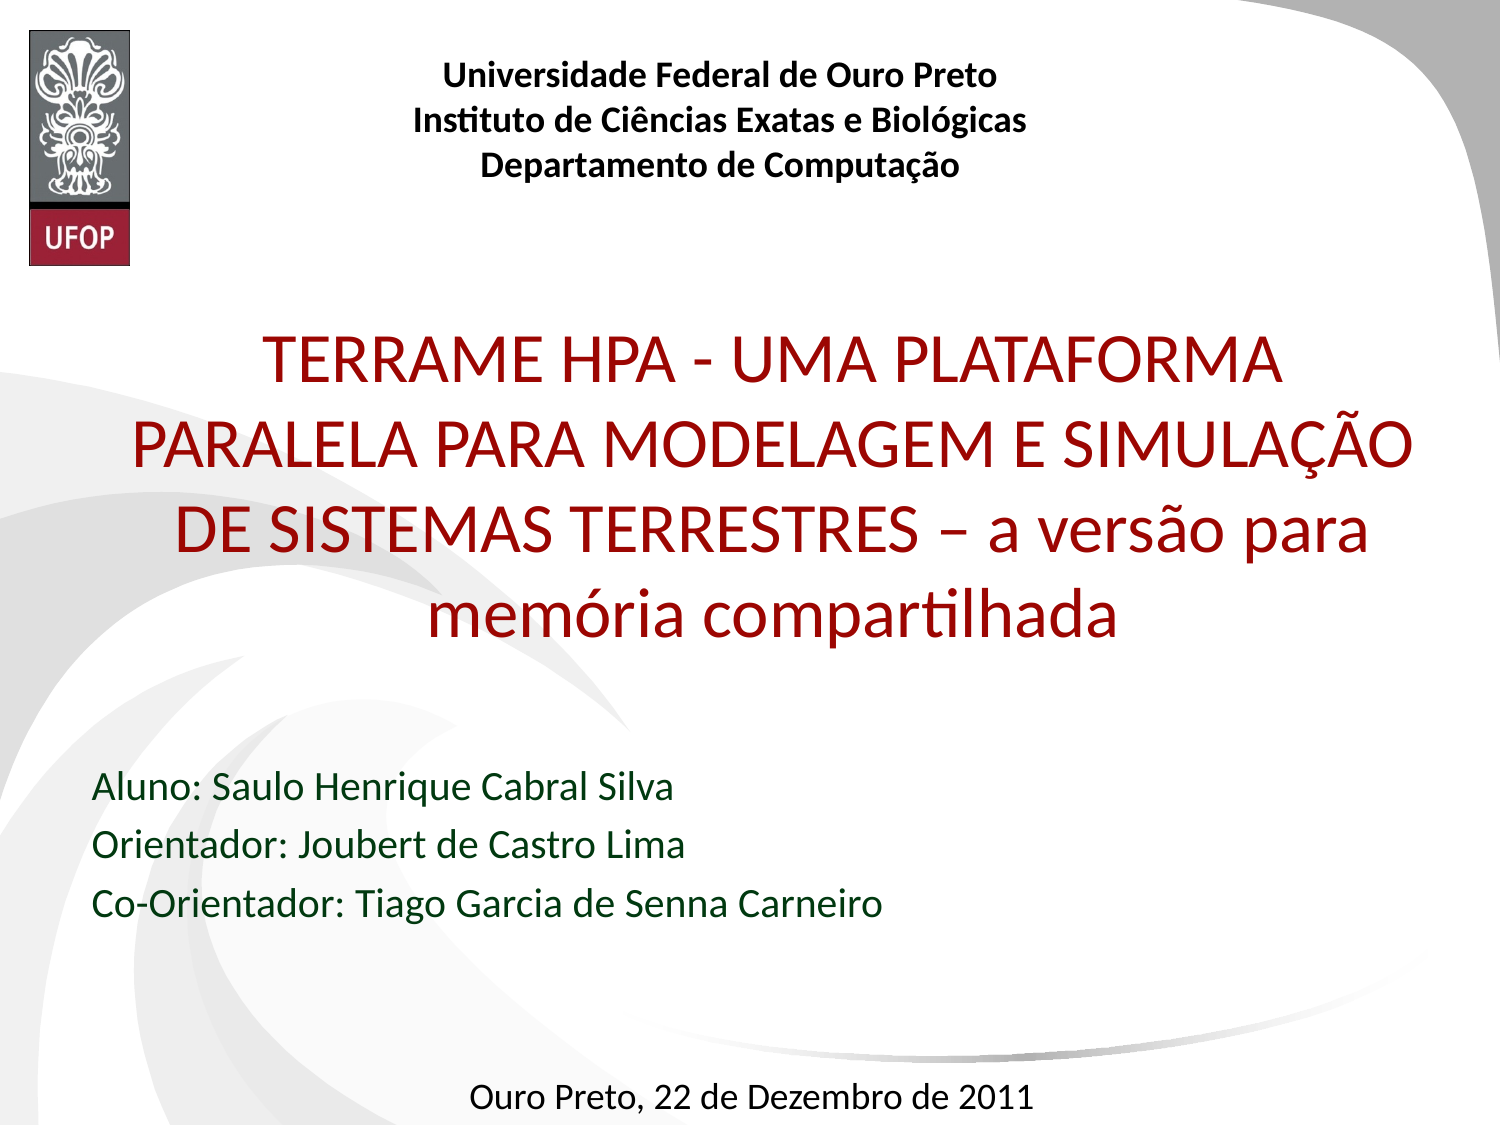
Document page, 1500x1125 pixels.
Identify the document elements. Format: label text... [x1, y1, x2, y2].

text_box Ouro Preto, 22 de Dezembro de 2011 [454, 1064, 1069, 1125]
title TERRAME HPA - UMA PLATAFORMA PARALELA PARA MODELAGEM E SIMULAÇÃO DE SISTEMAS TERRESTRES – a versão para memória compartilhada [112, 302, 1436, 662]
picture [29, 30, 131, 267]
text_box Universidade Federal de Ouro Preto Instituto de Ciências Exatas e Biológicas Departamento de Computação [312, 42, 1128, 193]
subtitle Aluno: Saulo Henrique Cabral Silva Orientador: Joubert de Castro Lima Co-Orientador: Tiago Garcia de Senna Carneiro [76, 751, 913, 939]
